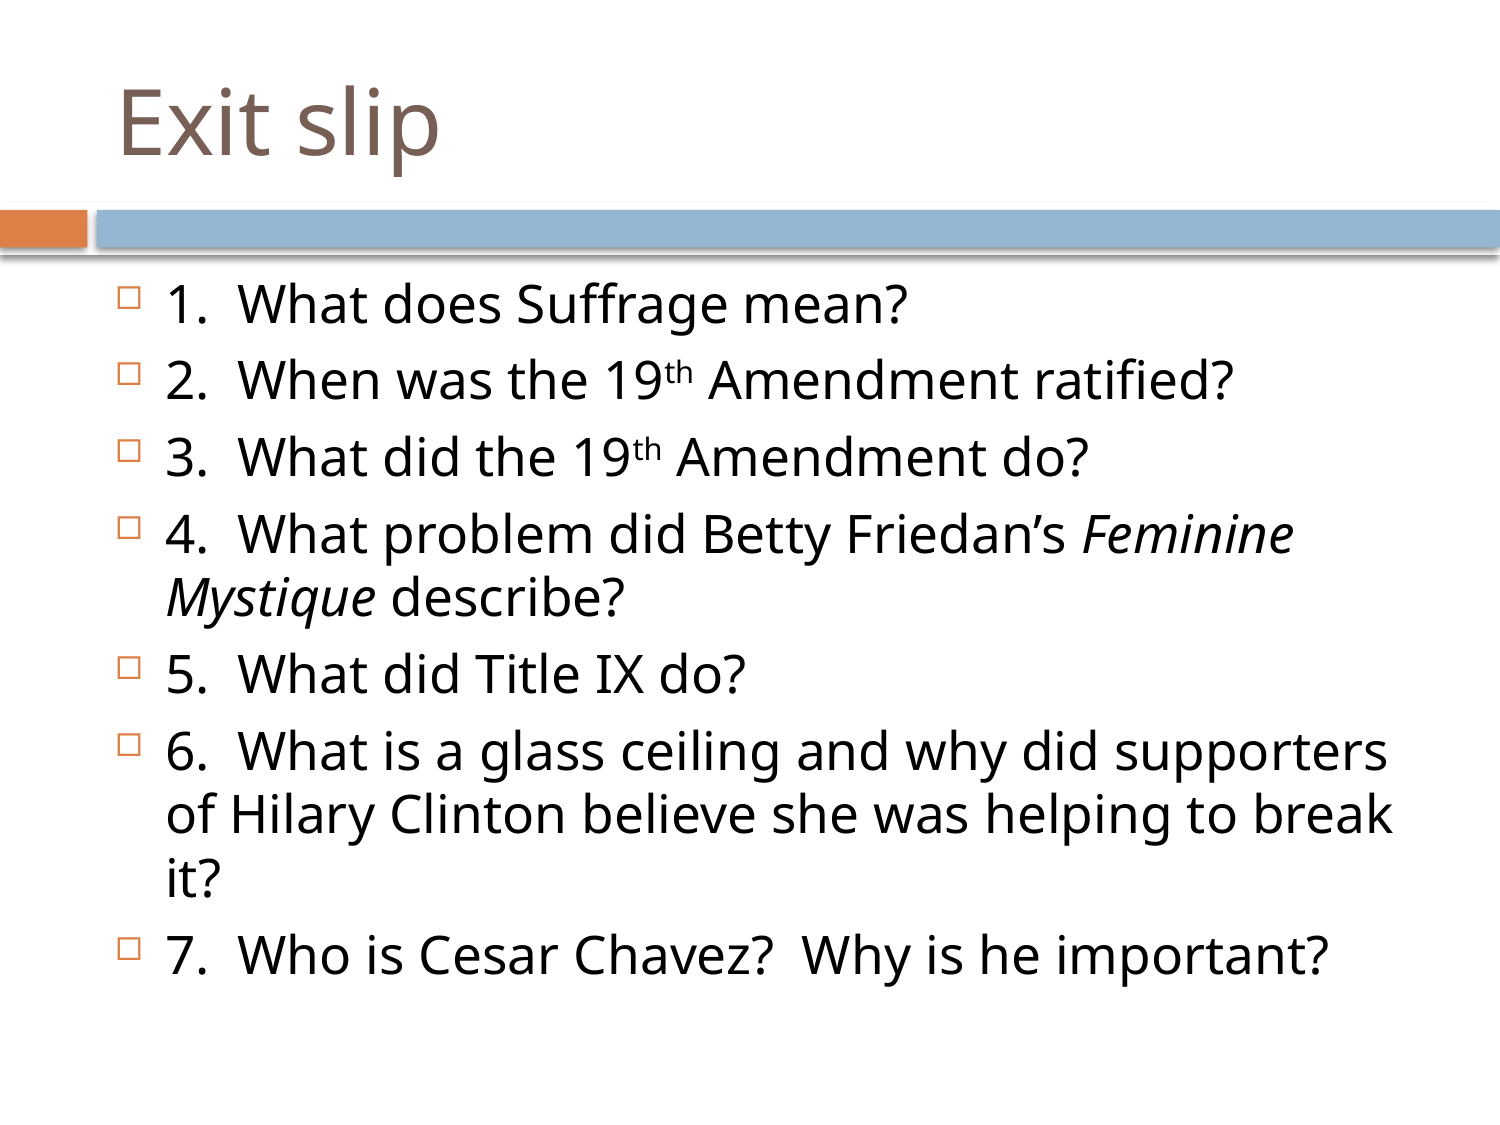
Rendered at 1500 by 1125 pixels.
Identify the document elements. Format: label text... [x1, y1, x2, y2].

title Exit slip [100, 37, 1438, 200]
list 1. What does Suffrage mean? 2. When was the 19th Amendment ratified? 3. What did the 19th Amendment do? 4. What problem did Betty Friedan’s Feminine Mystique describe? 5. What did Title IX do? 6. What is a glass ceiling and why did supporters of Hilary Clinton believe she was helping to break it? 7. Who is Cesar Chavez? Why is he important? [100, 262, 1438, 1000]
